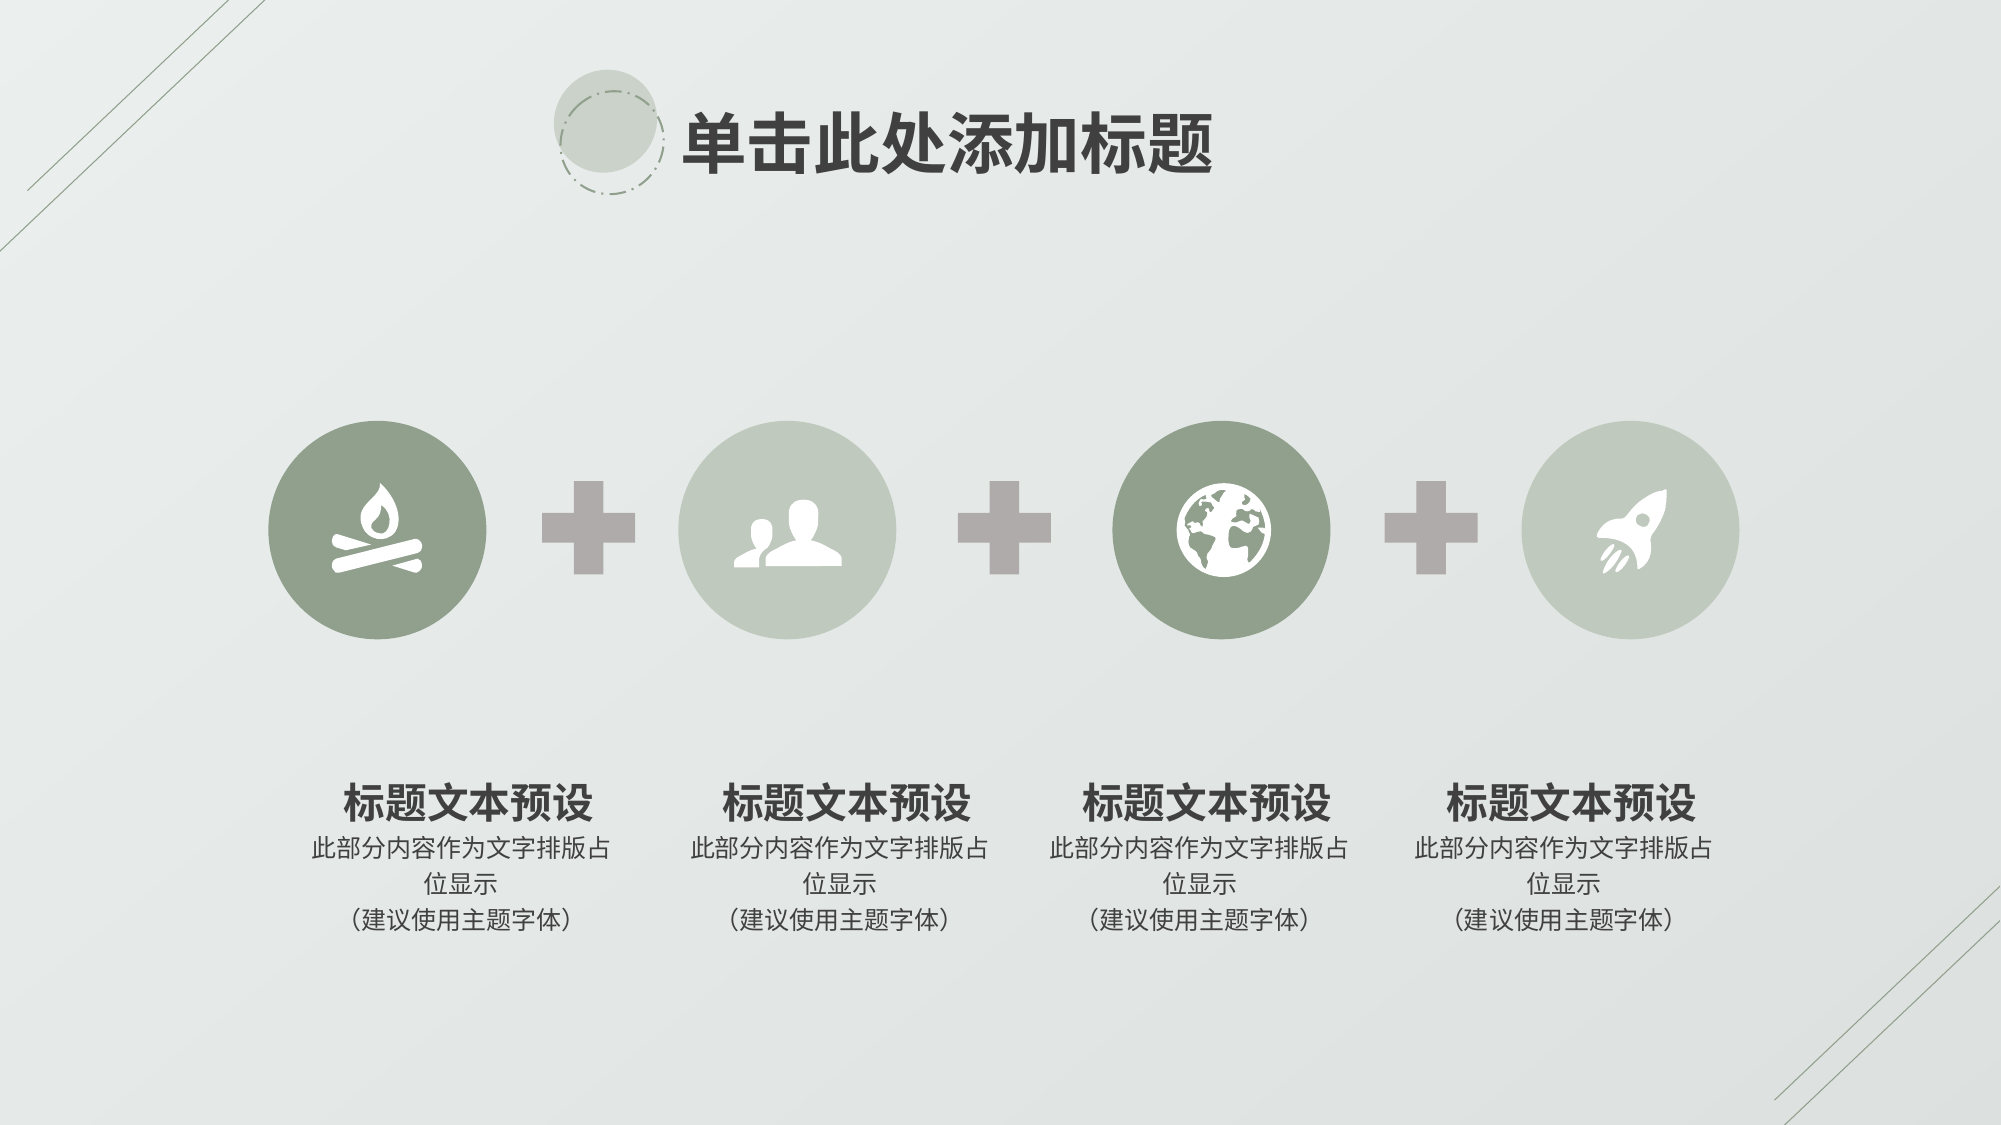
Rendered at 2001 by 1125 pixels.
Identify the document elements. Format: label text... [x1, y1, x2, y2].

text_box [957, 481, 1051, 575]
text_box [542, 481, 636, 575]
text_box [1112, 420, 1331, 640]
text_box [1044, 757, 1370, 875]
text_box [27, 0, 306, 191]
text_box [306, 757, 632, 875]
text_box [1738, 904, 2000, 1125]
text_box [684, 757, 1010, 875]
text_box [678, 420, 897, 640]
text_box 单击此处添加标题 [670, 94, 1408, 190]
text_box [268, 420, 487, 640]
text_box [1384, 481, 1478, 575]
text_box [0, 0, 270, 259]
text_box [1774, 836, 2000, 1100]
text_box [1409, 757, 1735, 875]
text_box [1521, 420, 1740, 640]
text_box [548, 74, 670, 190]
